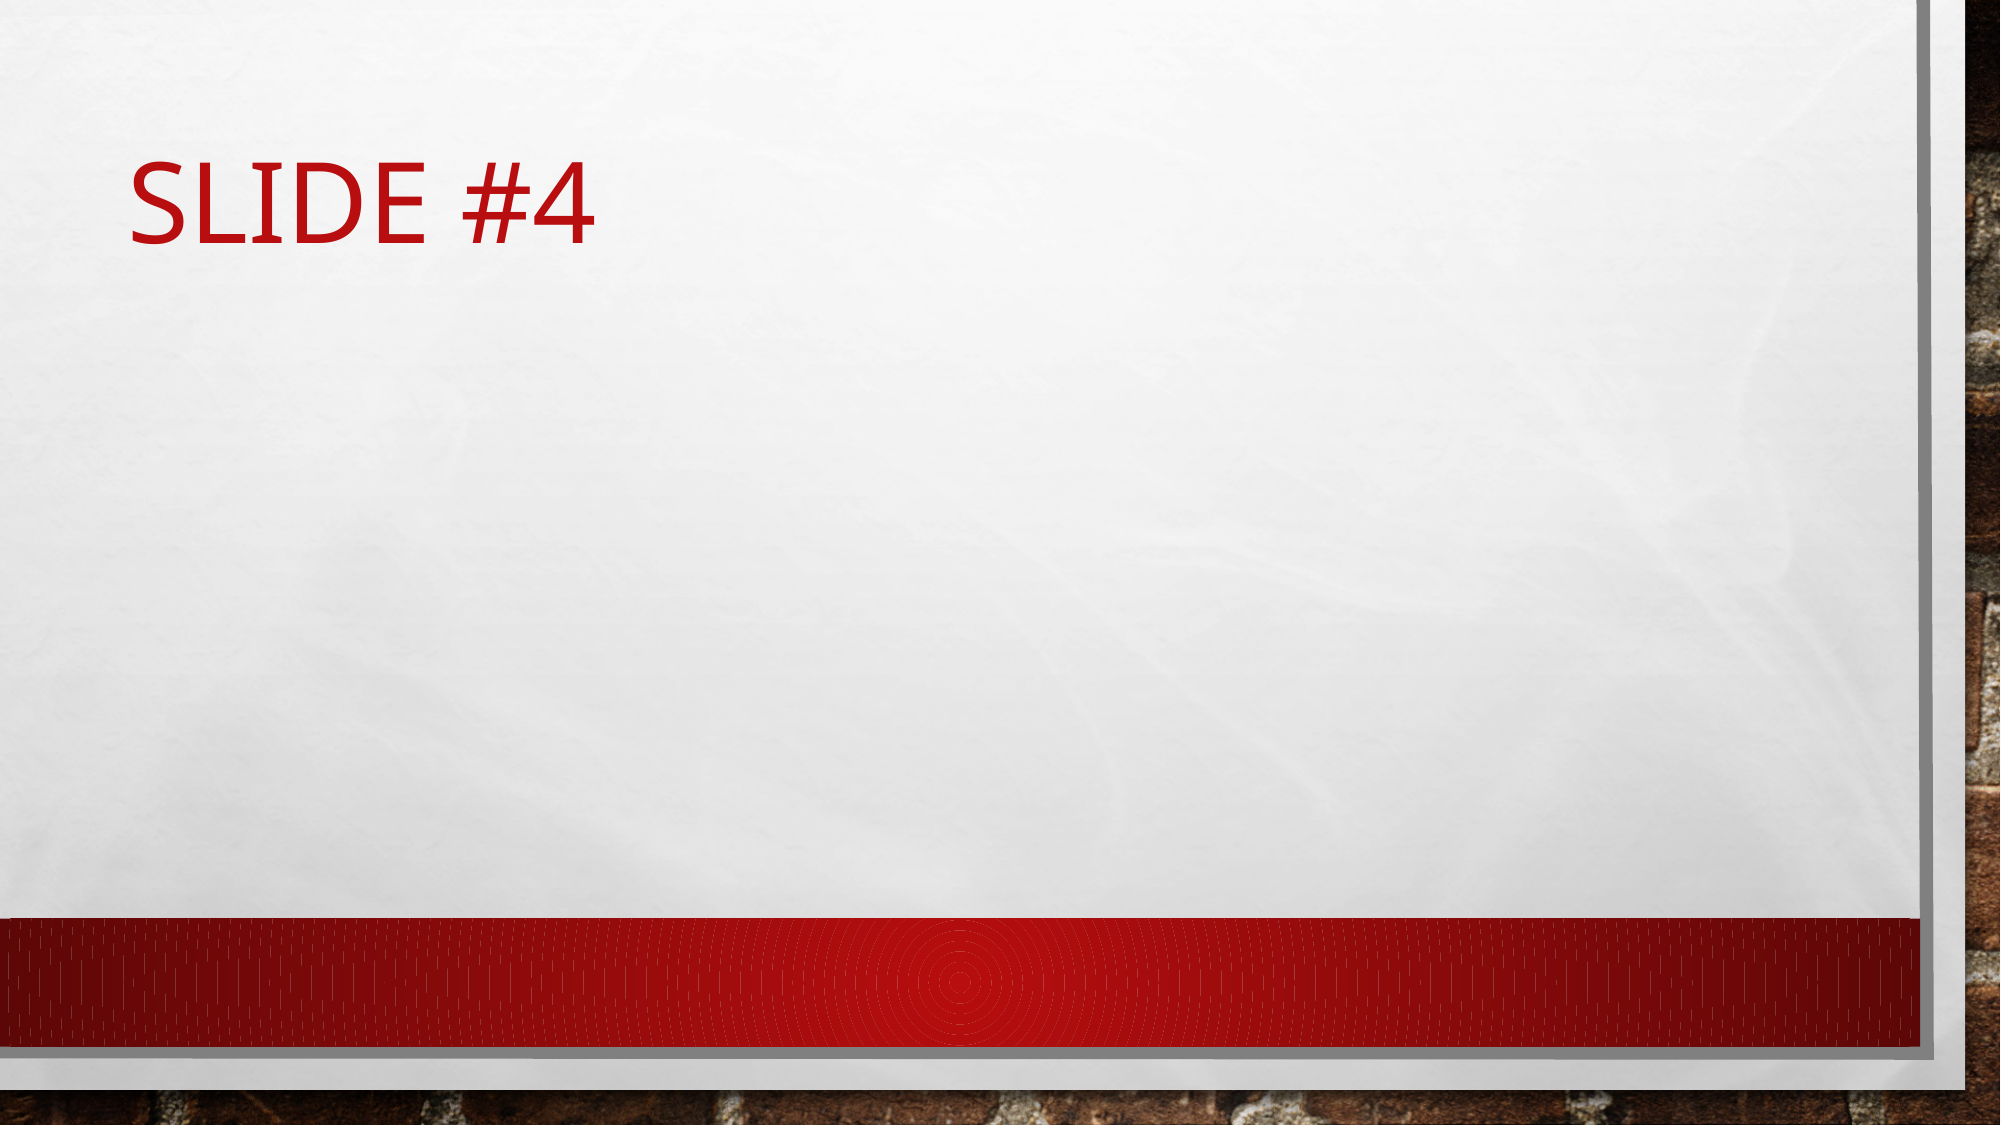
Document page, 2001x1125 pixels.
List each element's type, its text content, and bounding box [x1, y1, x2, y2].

title Slide #4 [112, 112, 1818, 302]
picture [0, 0, 2000, 1125]
